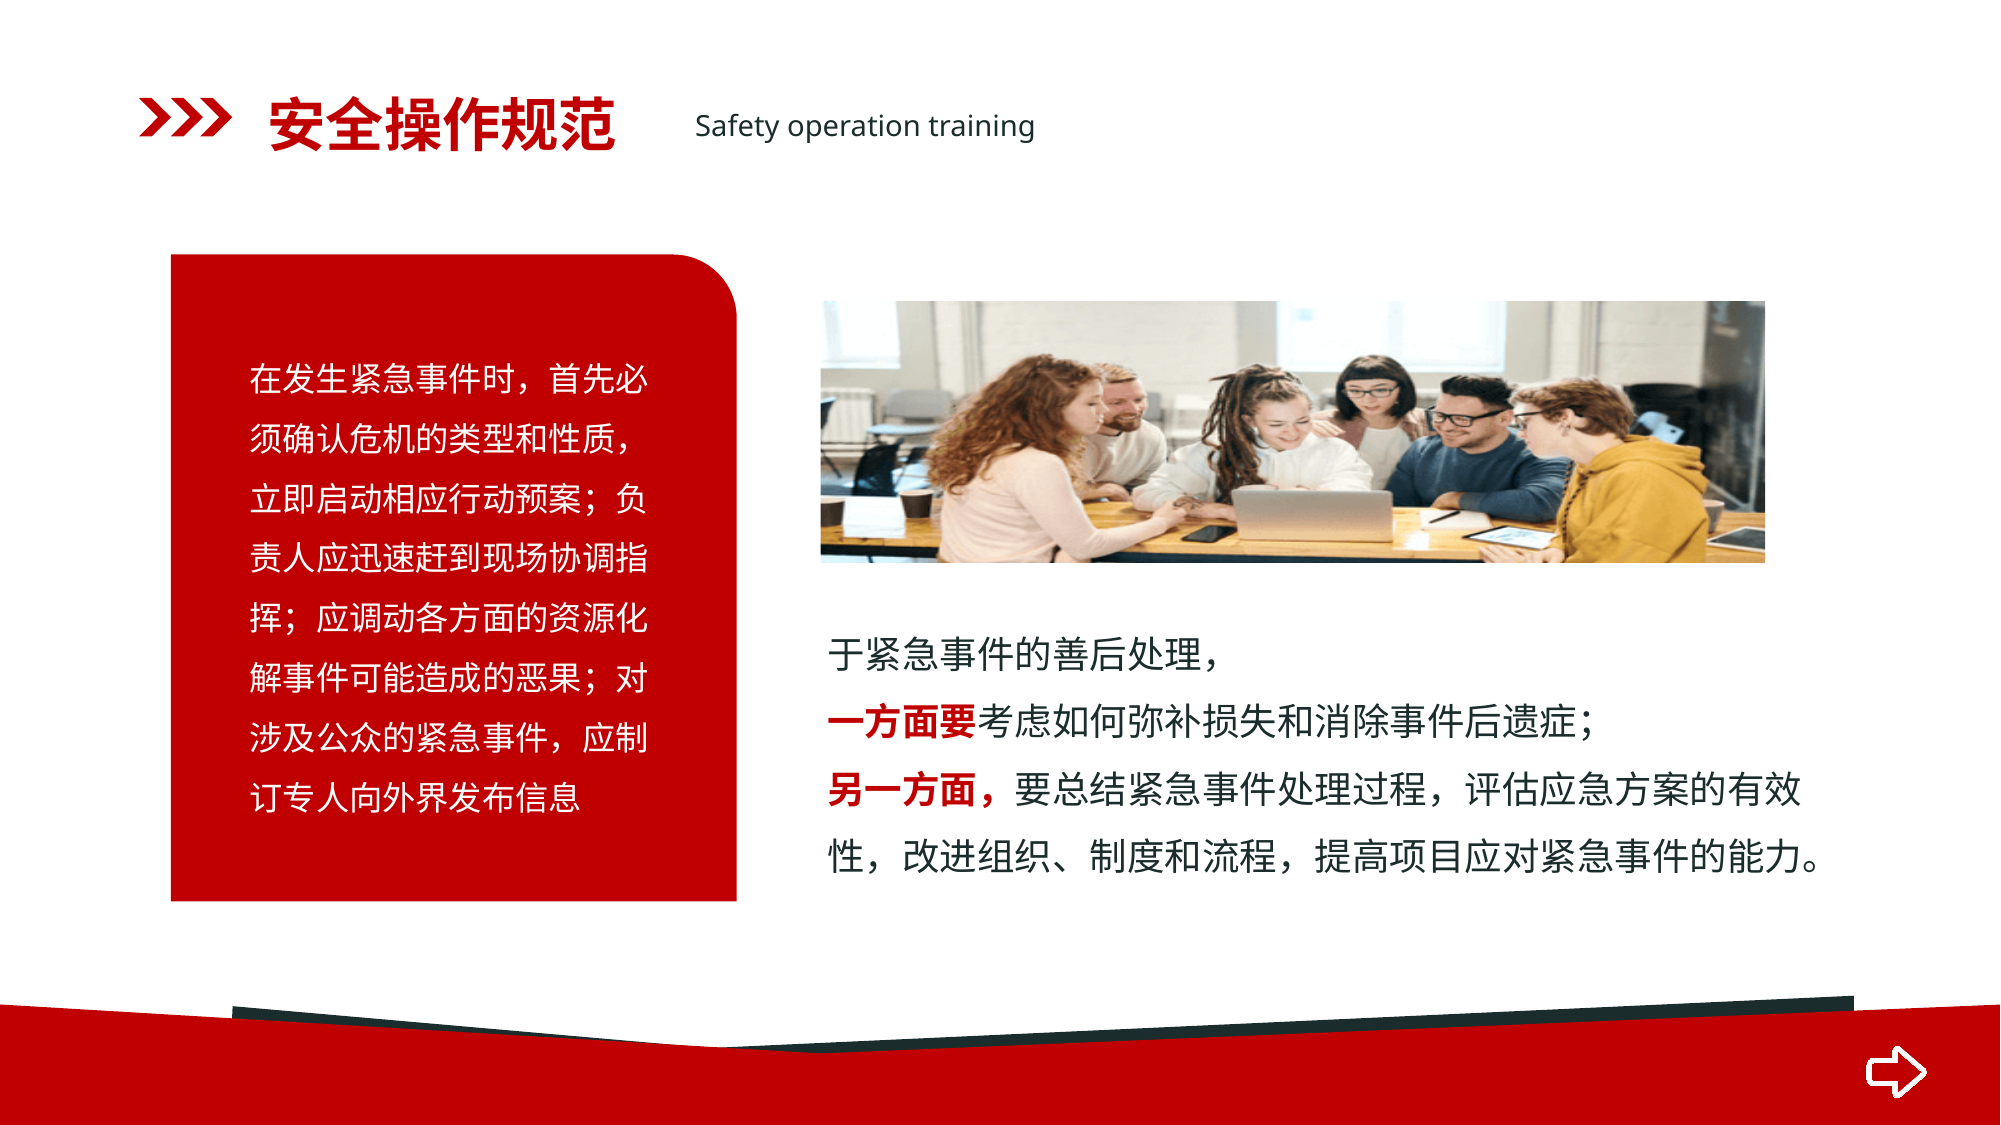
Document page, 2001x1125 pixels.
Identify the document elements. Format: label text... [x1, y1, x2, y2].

text_box 安全操作规范 [252, 80, 679, 166]
picture [820, 301, 1766, 563]
text_box Safety operation training [680, 99, 1115, 150]
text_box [170, 254, 737, 902]
text_box 于紧急事件的善后处理， 一方面要考虑如何弥补损失和消除事件后遗症； 另一方面，要总结紧急事件处理过程，评估应急方案的有效性，改进组织、制度和流程，提高项目应对紧急事件的能力。 [812, 600, 1825, 886]
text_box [138, 97, 233, 137]
